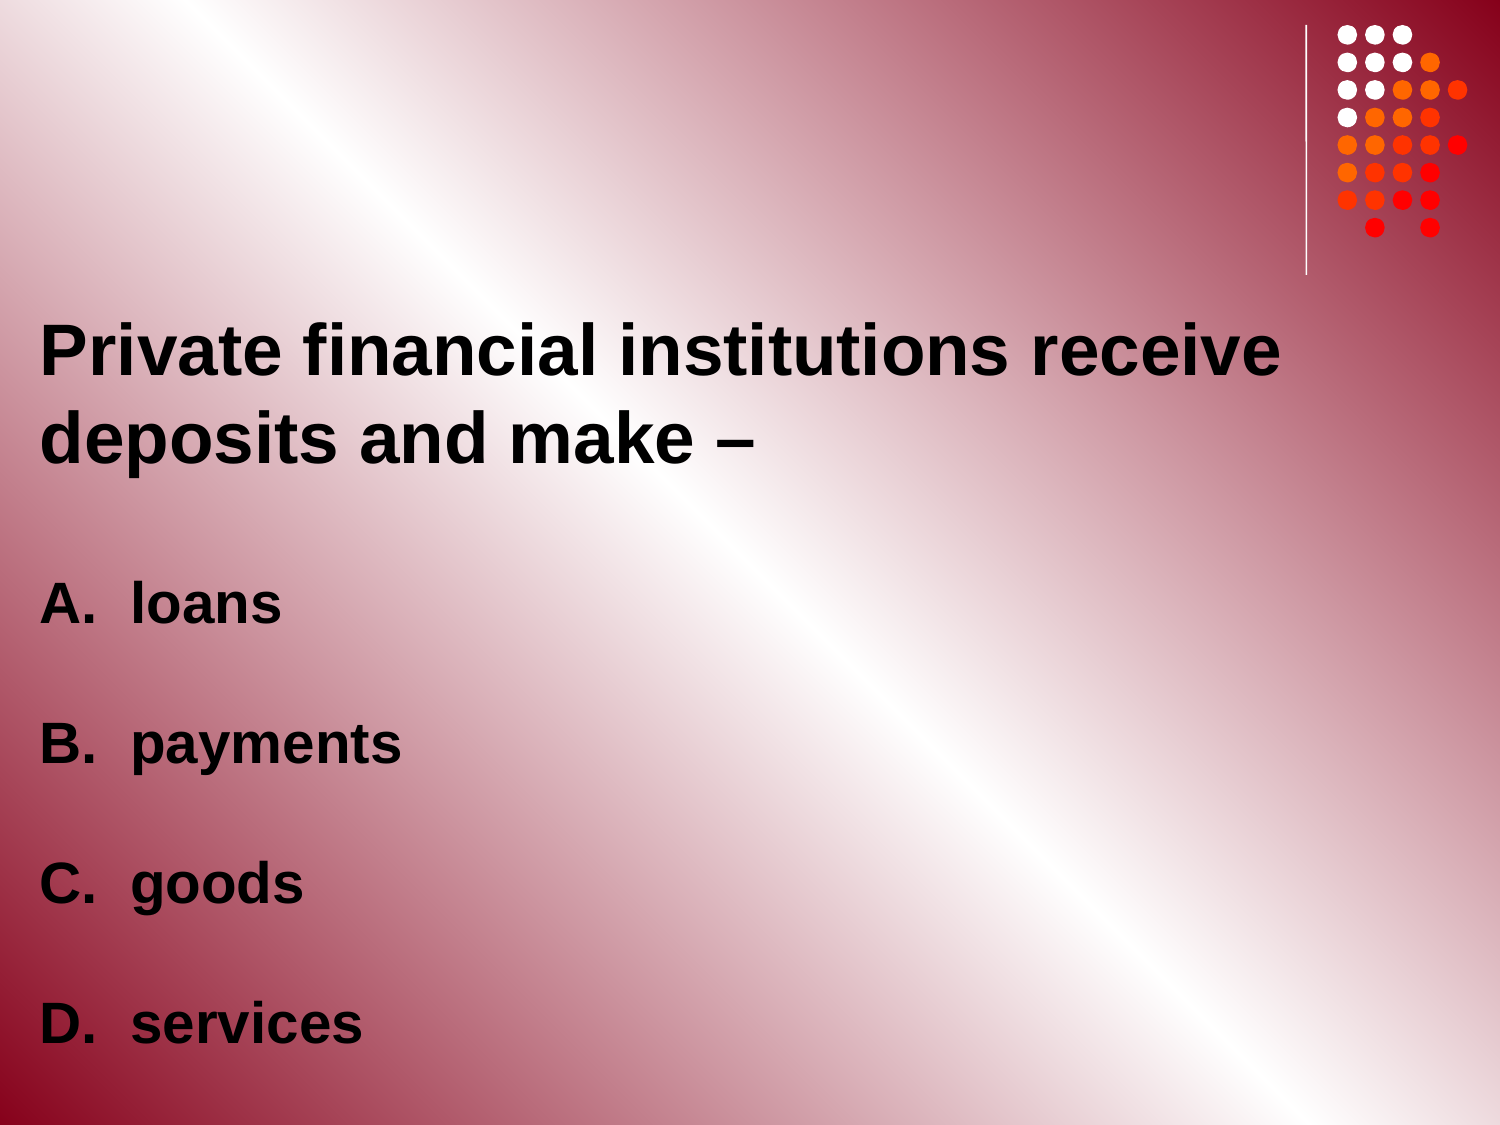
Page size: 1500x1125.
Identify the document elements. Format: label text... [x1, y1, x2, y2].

text_box Private financial institutions receive deposits and make – A. loans B. payments C. goods D. services [24, 1024, 1400, 1125]
